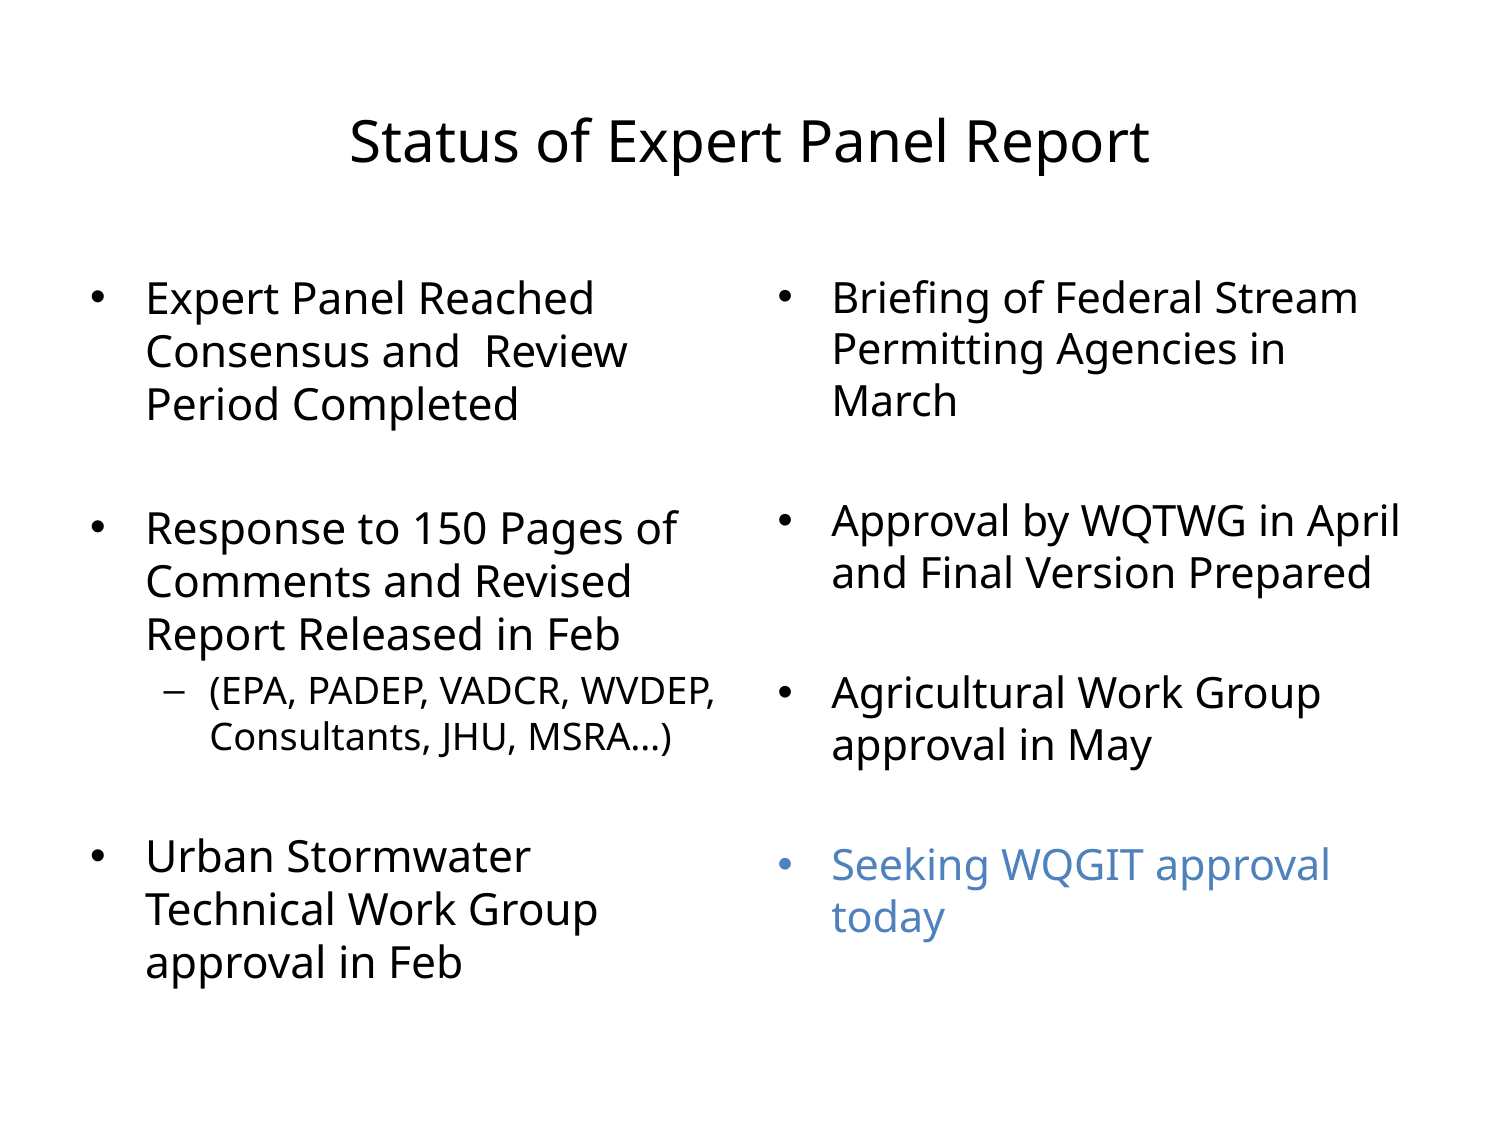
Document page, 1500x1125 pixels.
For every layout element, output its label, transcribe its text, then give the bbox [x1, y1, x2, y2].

title Status of Expert Panel Report [75, 45, 1425, 233]
list Expert Panel Reached Consensus and Review Period Completed Response to 150 Pages of Comments and Revised Report Released in Feb (EPA, PADEP, VADCR, WVDEP, Consultants, JHU, MSRA…) Urban Stormwater Technical Work Group approval in Feb [75, 262, 738, 1005]
list Briefing of Federal Stream Permitting Agencies in March Approval by WQTWG in April and Final Version Prepared Agricultural Work Group approval in May Seeking WQGIT approval today [762, 262, 1425, 1005]
